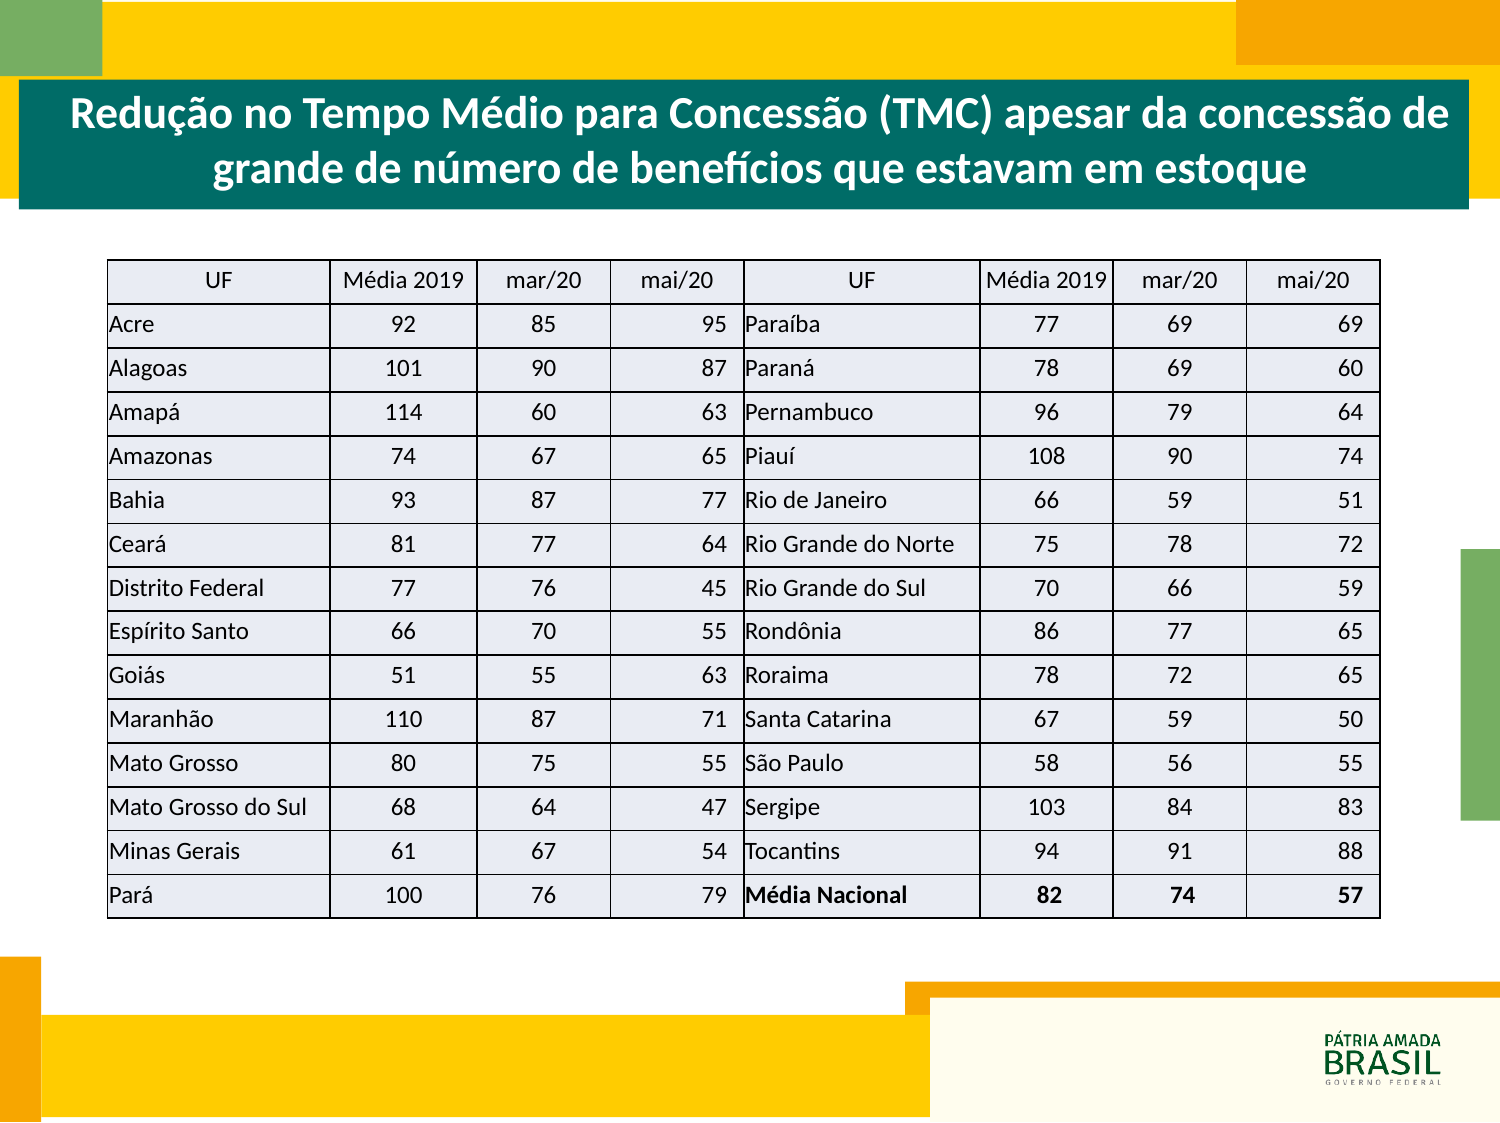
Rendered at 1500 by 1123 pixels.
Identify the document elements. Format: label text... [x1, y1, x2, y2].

table_cell 70 [478, 612, 610, 654]
table_header UF [108, 261, 329, 303]
table_cell Sergipe [745, 788, 979, 830]
table_cell 68 [331, 788, 476, 830]
table_cell 82 [981, 875, 1112, 917]
table_cell 65 [1247, 656, 1379, 698]
table_cell Ceará [108, 524, 329, 566]
table_cell Média Nacional [745, 875, 979, 917]
table_cell 114 [331, 393, 476, 435]
table_cell 60 [1247, 349, 1379, 391]
table_cell Distrito Federal [108, 568, 329, 610]
table_cell Santa Catarina [745, 700, 979, 742]
table_cell 70 [981, 568, 1112, 610]
table_cell 59 [1247, 568, 1379, 610]
table_cell 78 [1114, 524, 1246, 566]
table_cell 50 [1247, 700, 1379, 742]
table_cell 101 [331, 349, 476, 391]
table_cell 81 [331, 524, 476, 566]
table_cell 55 [1247, 744, 1379, 786]
table_cell Amapá [108, 393, 329, 435]
table_cell 64 [1247, 393, 1379, 435]
table_cell 78 [981, 656, 1112, 698]
table_cell 110 [331, 700, 476, 742]
table_cell 84 [1114, 788, 1246, 830]
table_cell 87 [478, 700, 610, 742]
table_header mar/20 [1114, 261, 1246, 303]
text_box [0, 0, 103, 77]
table_cell 45 [611, 568, 743, 610]
table_cell 74 [1247, 437, 1379, 479]
table_cell 91 [1114, 831, 1246, 874]
table_cell 100 [331, 875, 476, 917]
table_cell 69 [1114, 305, 1246, 347]
table_cell 77 [611, 480, 743, 523]
table_header mar/20 [478, 261, 610, 303]
table_header Média 2019 [981, 261, 1112, 303]
table_cell Minas Gerais [108, 831, 329, 874]
table_cell 67 [981, 700, 1112, 742]
table_cell Rio de Janeiro [745, 480, 979, 523]
table_cell 90 [1114, 437, 1246, 479]
table_cell 87 [478, 480, 610, 523]
table_cell 54 [611, 831, 743, 874]
table_cell 95 [611, 305, 743, 347]
table_cell 64 [611, 524, 743, 566]
table_cell 66 [331, 612, 476, 654]
table_cell Rio Grande do Norte [745, 524, 979, 566]
table_cell 65 [611, 437, 743, 479]
table_cell 65 [1247, 612, 1379, 654]
table_cell 67 [478, 831, 610, 874]
table_cell 76 [478, 568, 610, 610]
table_header UF [745, 261, 979, 303]
table_cell 75 [478, 744, 610, 786]
table_cell Pará [108, 875, 329, 917]
table_cell 55 [478, 656, 610, 698]
table_cell 77 [981, 305, 1112, 347]
table_cell 63 [611, 656, 743, 698]
table_cell Acre [108, 305, 329, 347]
table_cell 80 [331, 744, 476, 786]
table_cell Alagoas [108, 349, 329, 391]
table_cell 47 [611, 788, 743, 830]
table_cell 90 [478, 349, 610, 391]
table_cell 64 [478, 788, 610, 830]
table_cell São Paulo [745, 744, 979, 786]
text_box [930, 997, 1500, 1122]
table_cell 66 [1114, 568, 1246, 610]
table_cell 85 [478, 305, 610, 347]
table_cell 55 [611, 612, 743, 654]
table_cell 67 [478, 437, 610, 479]
table_cell 72 [1247, 524, 1379, 566]
table_cell Amazonas [108, 437, 329, 479]
table_cell 79 [611, 875, 743, 917]
table_cell 72 [1114, 656, 1246, 698]
table_cell 74 [331, 437, 476, 479]
table_cell 77 [331, 568, 476, 610]
table_cell 83 [1247, 788, 1379, 830]
table_cell 88 [1247, 831, 1379, 874]
table_cell 93 [331, 480, 476, 523]
table_cell Mato Grosso do Sul [108, 788, 329, 830]
text_box [103, 1, 1500, 199]
table_header Média 2019 [331, 261, 476, 303]
table_cell 60 [478, 393, 610, 435]
table_cell 74 [1114, 875, 1246, 917]
text_box [0, 956, 42, 1122]
text_box [42, 1014, 930, 1118]
table_header mai/20 [611, 261, 743, 303]
table_cell Goiás [108, 656, 329, 698]
table_cell Rondônia [745, 612, 979, 654]
table_cell 59 [1114, 480, 1246, 523]
table_cell 76 [478, 875, 610, 917]
table_cell 63 [611, 393, 743, 435]
table_cell 75 [981, 524, 1112, 566]
table_cell 59 [1114, 700, 1246, 742]
table_cell Paraná [745, 349, 979, 391]
table_cell Mato Grosso [108, 744, 329, 786]
table_cell Paraíba [745, 305, 979, 347]
table_cell 51 [1247, 480, 1379, 523]
table_cell 57 [1247, 875, 1379, 917]
table_cell Rio Grande do Sul [745, 568, 979, 610]
table_cell Piauí [745, 437, 979, 479]
table_cell Pernambuco [745, 393, 979, 435]
table_cell 58 [981, 744, 1112, 786]
table_cell 61 [331, 831, 476, 874]
table_cell 55 [611, 744, 743, 786]
table_cell Roraima [745, 656, 979, 698]
table_cell 87 [611, 349, 743, 391]
table_cell 103 [981, 788, 1112, 830]
table_cell 92 [331, 305, 476, 347]
text_box [1236, 0, 1500, 65]
text_box [0, 77, 43, 199]
table_cell 69 [1114, 349, 1246, 391]
table_cell 94 [981, 831, 1112, 874]
table_cell Tocantins [745, 831, 979, 874]
table_cell 86 [981, 612, 1112, 654]
table_cell 77 [478, 524, 610, 566]
text_box [905, 981, 1500, 1014]
table_cell 66 [981, 480, 1112, 523]
table_cell Bahia [108, 480, 329, 523]
table_cell 77 [1114, 612, 1246, 654]
table_header mai/20 [1247, 261, 1379, 303]
text_box Redução no Tempo Médio para Concessão (TMC) apesar da concessão de grande de número de benefícios que estavam em estoque [43, 74, 1478, 260]
table_cell Maranhão [108, 700, 329, 742]
table_cell Espírito Santo [108, 612, 329, 654]
table_cell 71 [611, 700, 743, 742]
table_cell 56 [1114, 744, 1246, 786]
table_cell 69 [1247, 305, 1379, 347]
table_cell 79 [1114, 393, 1246, 435]
text_box [1460, 549, 1500, 821]
text_box [18, 79, 43, 210]
table_cell 96 [981, 393, 1112, 435]
table_cell 108 [981, 437, 1112, 479]
table_cell 51 [331, 656, 476, 698]
text_box [1325, 1030, 1441, 1085]
table_cell 78 [981, 349, 1112, 391]
